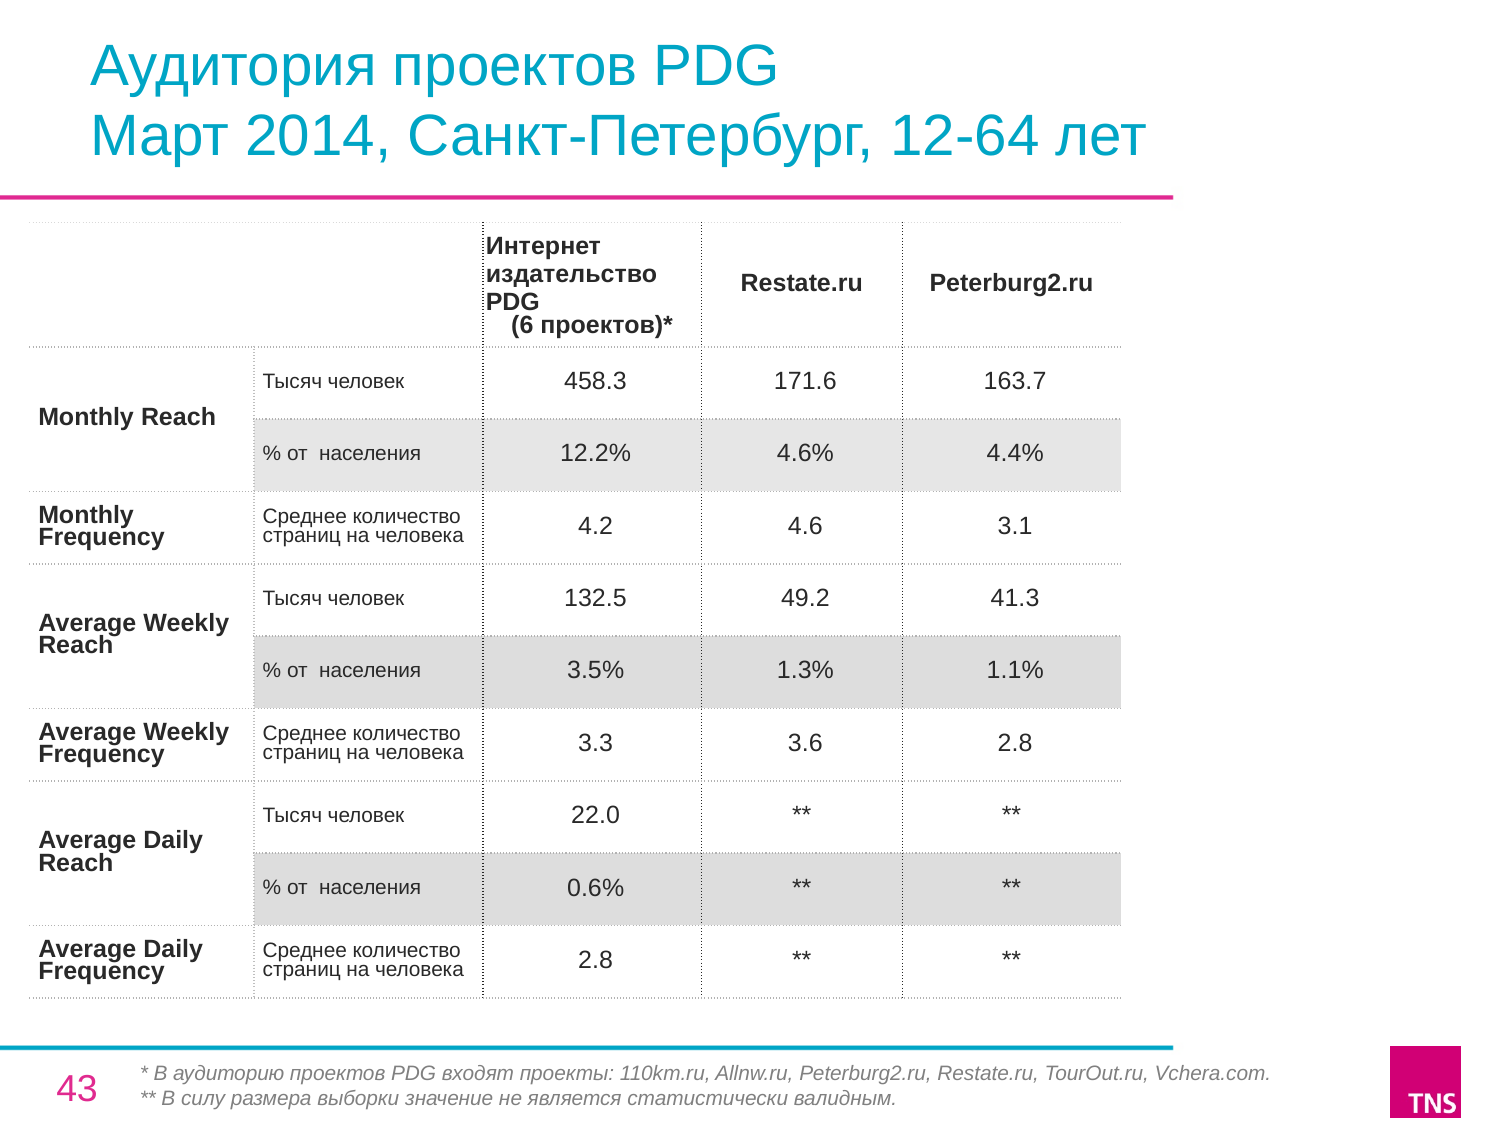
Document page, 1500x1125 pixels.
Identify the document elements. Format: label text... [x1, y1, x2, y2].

table_cell ** [902, 853, 1121, 925]
table_cell 4.2 [483, 491, 701, 564]
table_cell Среднее количество страниц на человека [254, 491, 483, 564]
table_cell Тысяч человек [254, 781, 483, 853]
table_cell 3.6 [701, 708, 902, 781]
table_cell Average Weekly Reach [29, 564, 254, 708]
table_cell 458.3 [483, 347, 701, 419]
table_cell 41.3 [902, 564, 1121, 636]
table_cell % от населения [254, 636, 483, 708]
table_cell Average Weekly Frequency [29, 708, 254, 781]
table_cell % от населения [254, 853, 483, 925]
table_cell 3.5% [483, 636, 701, 708]
table_cell Average Daily Reach [29, 781, 254, 925]
table_cell 0.6% [483, 853, 701, 925]
text_box * В аудиторию проектов PDG входят проекты: 110km.ru, Allnw.ru, Peterburg2.ru, Restate.ru, TourOut.ru, Vchera.com. ** В силу размера выборки значение не является статистически валидным. [124, 1052, 1463, 1117]
table_header Restate.ru [701, 223, 902, 347]
table_cell Среднее количество страниц на человека [254, 708, 483, 781]
table_cell % от населения [254, 419, 483, 491]
table_cell 22.0 [483, 781, 701, 853]
table_cell ** [701, 925, 902, 998]
table_cell 2.8 [902, 708, 1121, 781]
table_cell ** [701, 781, 902, 853]
table_cell 163.7 [902, 347, 1121, 419]
table_cell Тысяч человек [254, 564, 483, 636]
table_cell 171.6 [701, 347, 902, 419]
table_cell 12.2% [483, 419, 701, 491]
picture [0, 0, 1500, 1125]
title Аудитория проектов PDG Март 2014, Санкт-Петербург, 12-64 лет [74, 8, 1476, 187]
table_cell 49.2 [701, 564, 902, 636]
table_header [29, 223, 483, 347]
table_cell 3.3 [483, 708, 701, 781]
table_header Интернет издательство PDG (6 проектов)* [483, 223, 701, 347]
table_cell Monthly Reach [29, 347, 254, 491]
table_cell ** [902, 925, 1121, 998]
table_cell 4.6% [701, 419, 902, 491]
table_header Peterburg2.ru [902, 223, 1121, 347]
table_cell 3.1 [902, 491, 1121, 564]
slide_number 43 [40, 1055, 392, 1125]
table_cell 132.5 [483, 564, 701, 636]
table_cell 2.8 [483, 925, 701, 998]
table_cell Тысяч человек [254, 347, 483, 419]
table_cell 4.6 [701, 491, 902, 564]
table_cell 1.1% [902, 636, 1121, 708]
table_cell ** [902, 781, 1121, 853]
table_cell Среднее количество страниц на человека [254, 925, 483, 998]
table_cell 1.3% [701, 636, 902, 708]
table_cell ** [701, 853, 902, 925]
table_cell 4.4% [902, 419, 1121, 491]
table_cell Monthly Frequency [29, 491, 254, 564]
table_cell Average Daily Frequency [29, 925, 254, 998]
